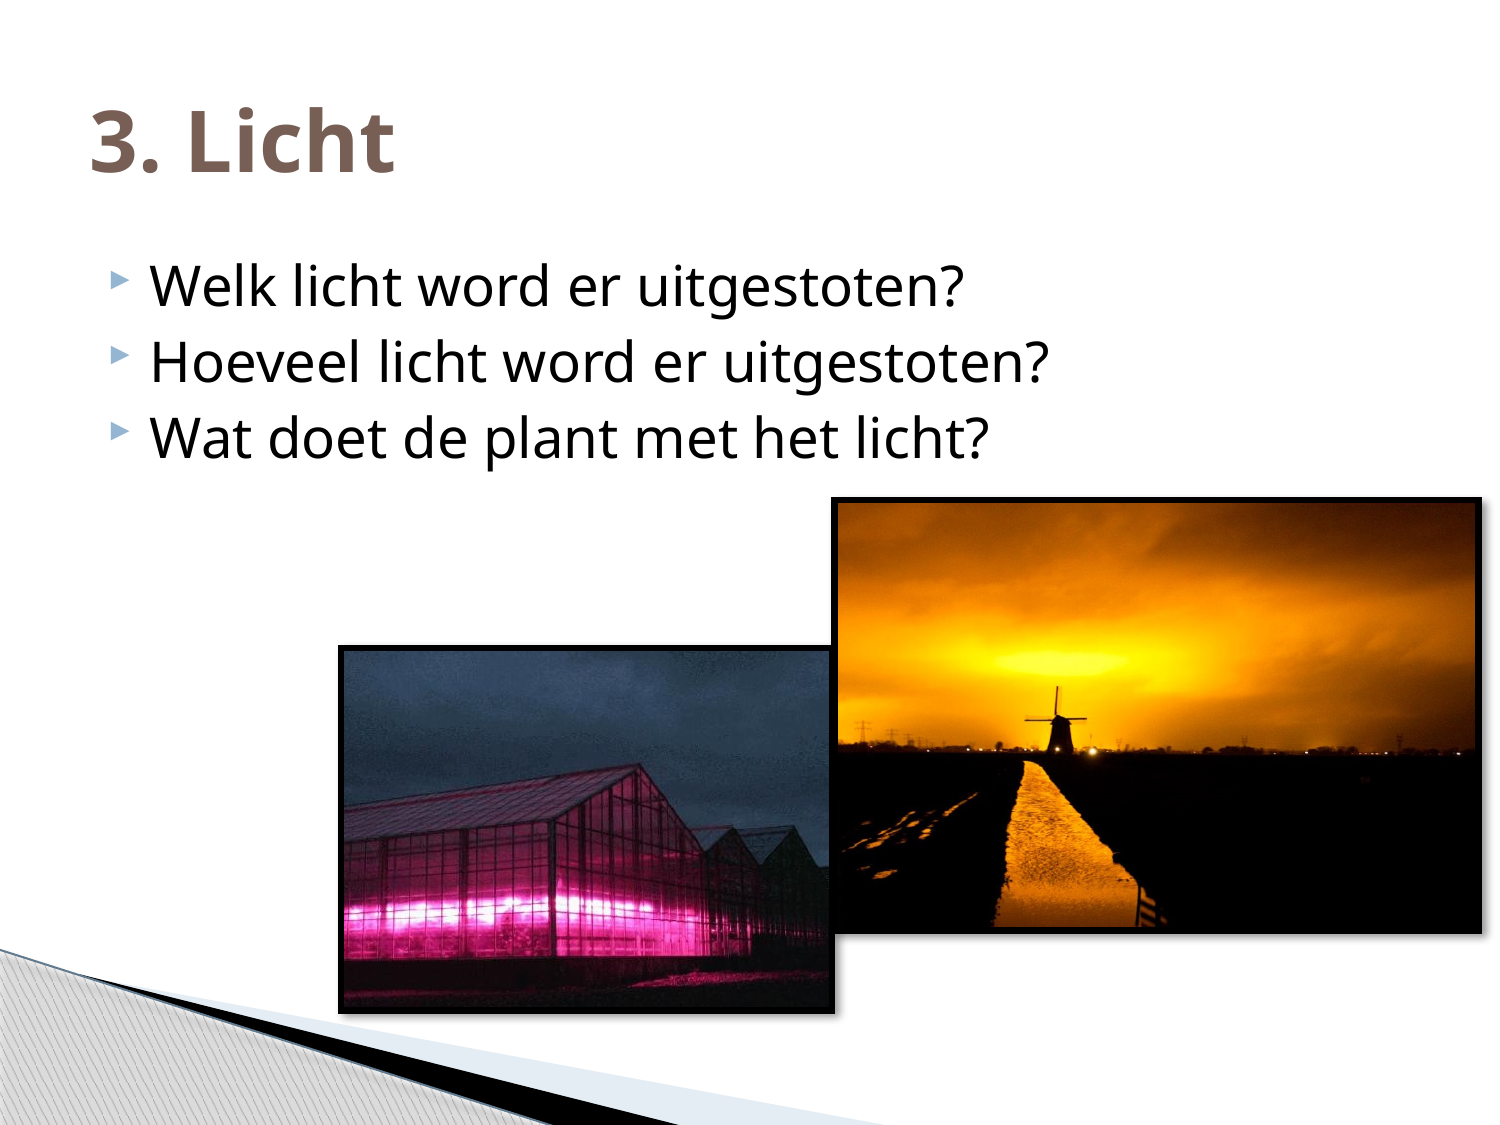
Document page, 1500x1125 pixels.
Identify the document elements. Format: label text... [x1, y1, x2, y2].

list Welk licht word er uitgestoten? Hoeveel licht word er uitgestoten? Wat doet de plant met het licht? [75, 243, 1425, 986]
title 3. Licht [75, 45, 1425, 233]
picture [837, 503, 1476, 928]
picture [344, 650, 829, 1008]
